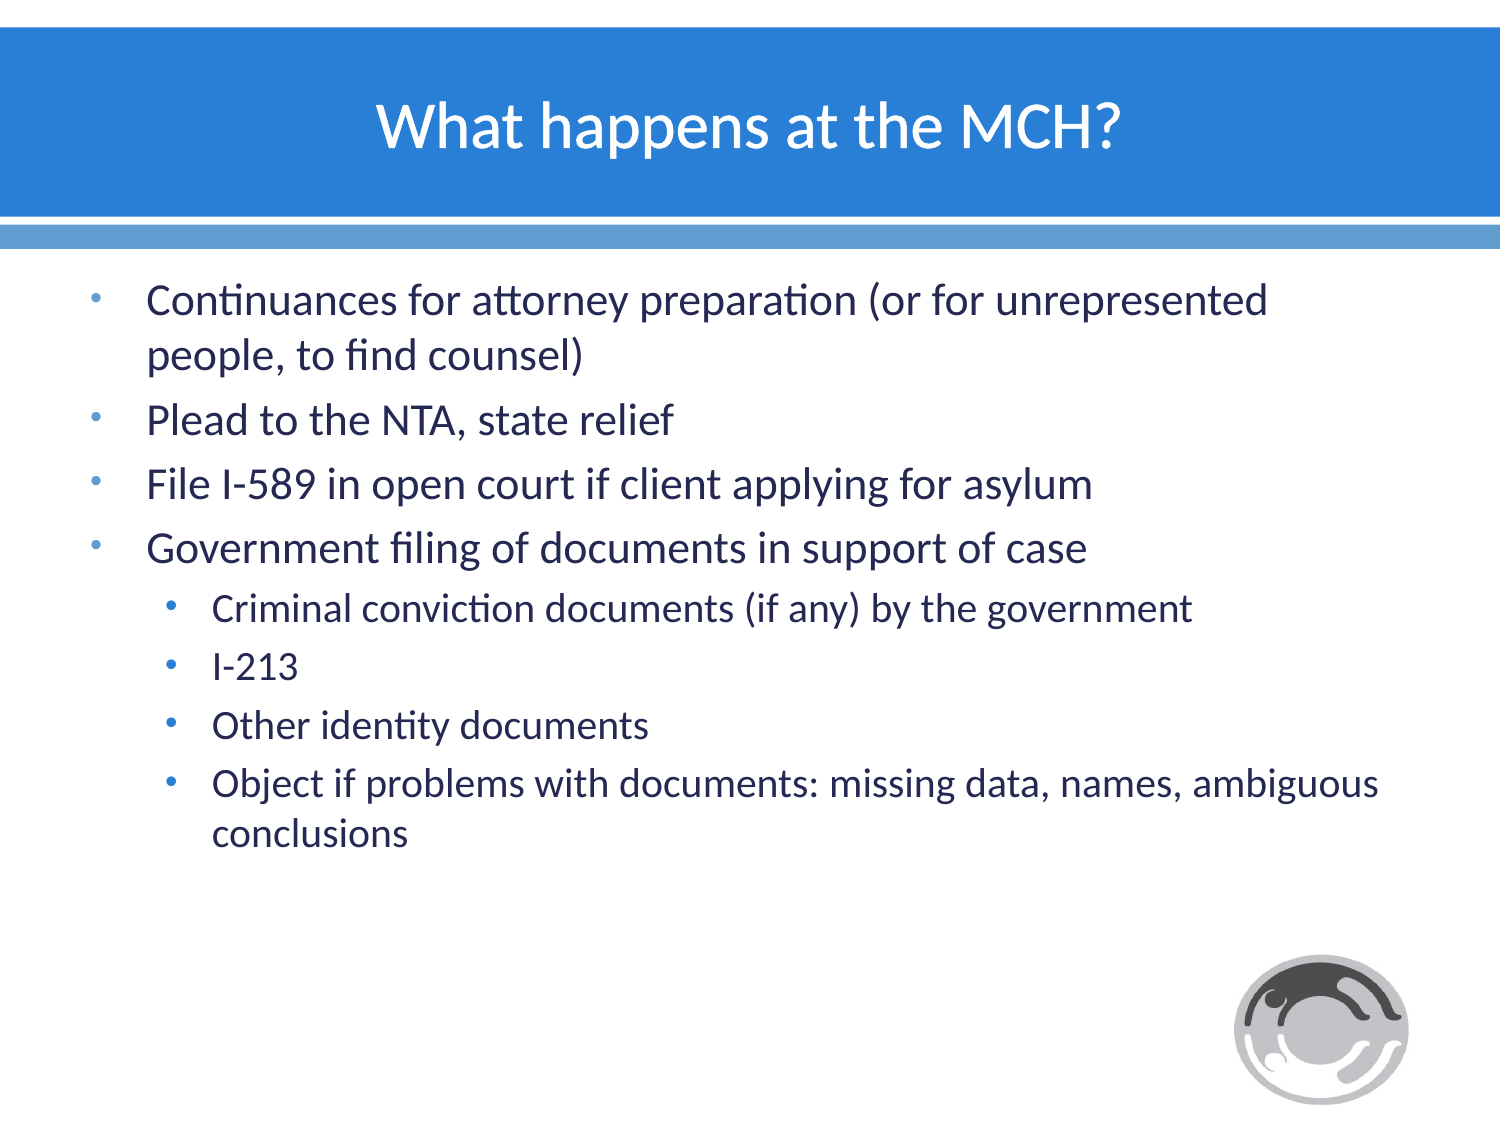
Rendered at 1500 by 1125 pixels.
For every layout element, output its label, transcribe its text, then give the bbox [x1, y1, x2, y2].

list Continuances for attorney preparation (or for unrepresented people, to find counsel) Plead to the NTA, state relief File I-589 in open court if client applying for asylum Government filing of documents in support of case Criminal conviction documents (if any) by the government I-213 Other identity documents Object if problems with documents: missing data, names, ambiguous conclusions [75, 262, 1425, 1005]
picture [1234, 1005, 1424, 1125]
title What happens at the MCH? [75, 29, 1425, 213]
